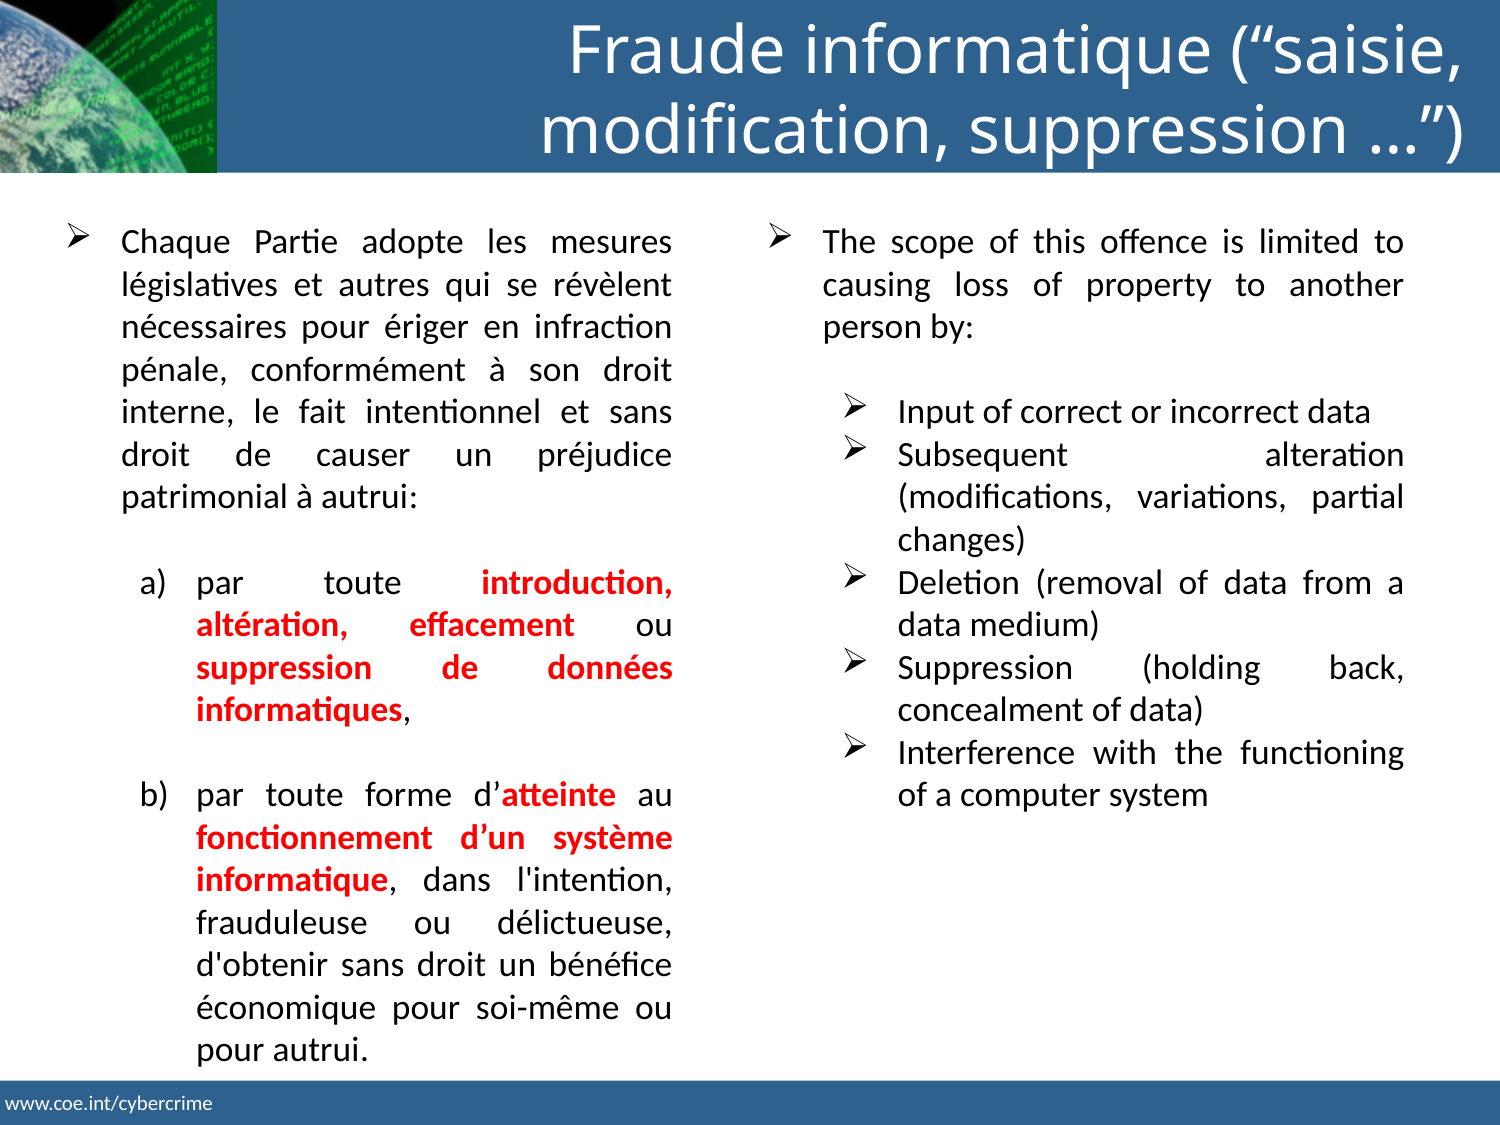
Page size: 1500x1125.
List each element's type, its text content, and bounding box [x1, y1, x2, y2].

picture [0, 0, 217, 173]
text_box Chaque Partie adopte les mesures législatives et autres qui se révèlent nécessaires pour ériger en infraction pénale, conformément à son droit interne, le fait intentionnel et sans droit de causer un préjudice patrimonial à autrui: par toute introduction, altération, effacement ou suppression de données informatiques, par toute forme d’atteinte au fonctionnement d’un système informatique, dans l'intention, frauduleuse ou délictueuse, d'obtenir sans droit un bénéfice économique pour soi-même ou pour autrui. [49, 211, 688, 1077]
text_box Fraude informatique (“saisie, modification, suppression …”) [227, 0, 1480, 175]
text_box The scope of this offence is limited to causing loss of property to another person by: Input of correct or incorrect data Subsequent alteration (modifications, variations, partial changes) Deletion (removal of data from a data medium) Suppression (holding back, concealment of data) Interference with the functioning of a computer system [751, 211, 1420, 822]
